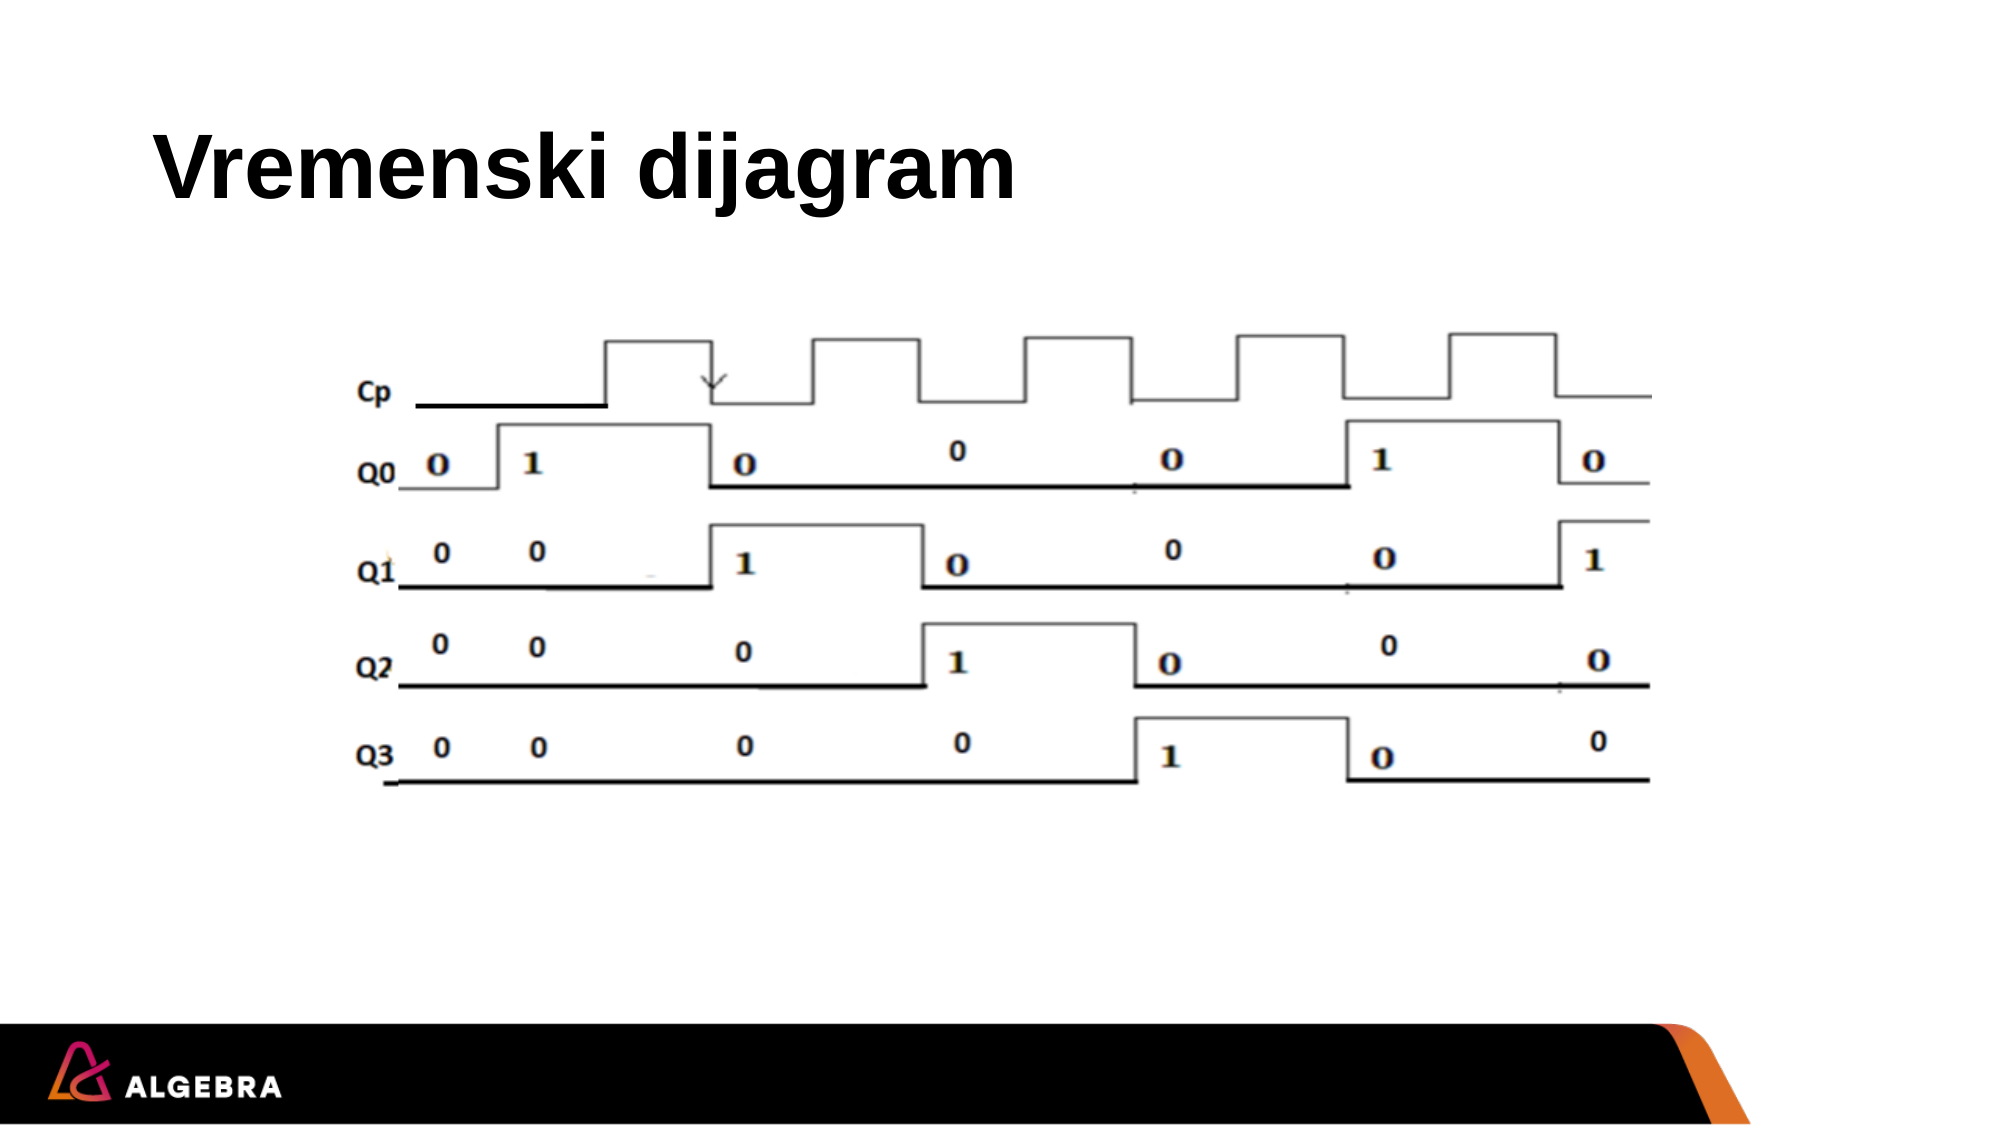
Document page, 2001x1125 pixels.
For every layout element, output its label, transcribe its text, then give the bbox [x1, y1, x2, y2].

title Vremenski dijagram [137, 59, 1863, 278]
picture [347, 313, 1652, 812]
picture [0, 1023, 1958, 1125]
